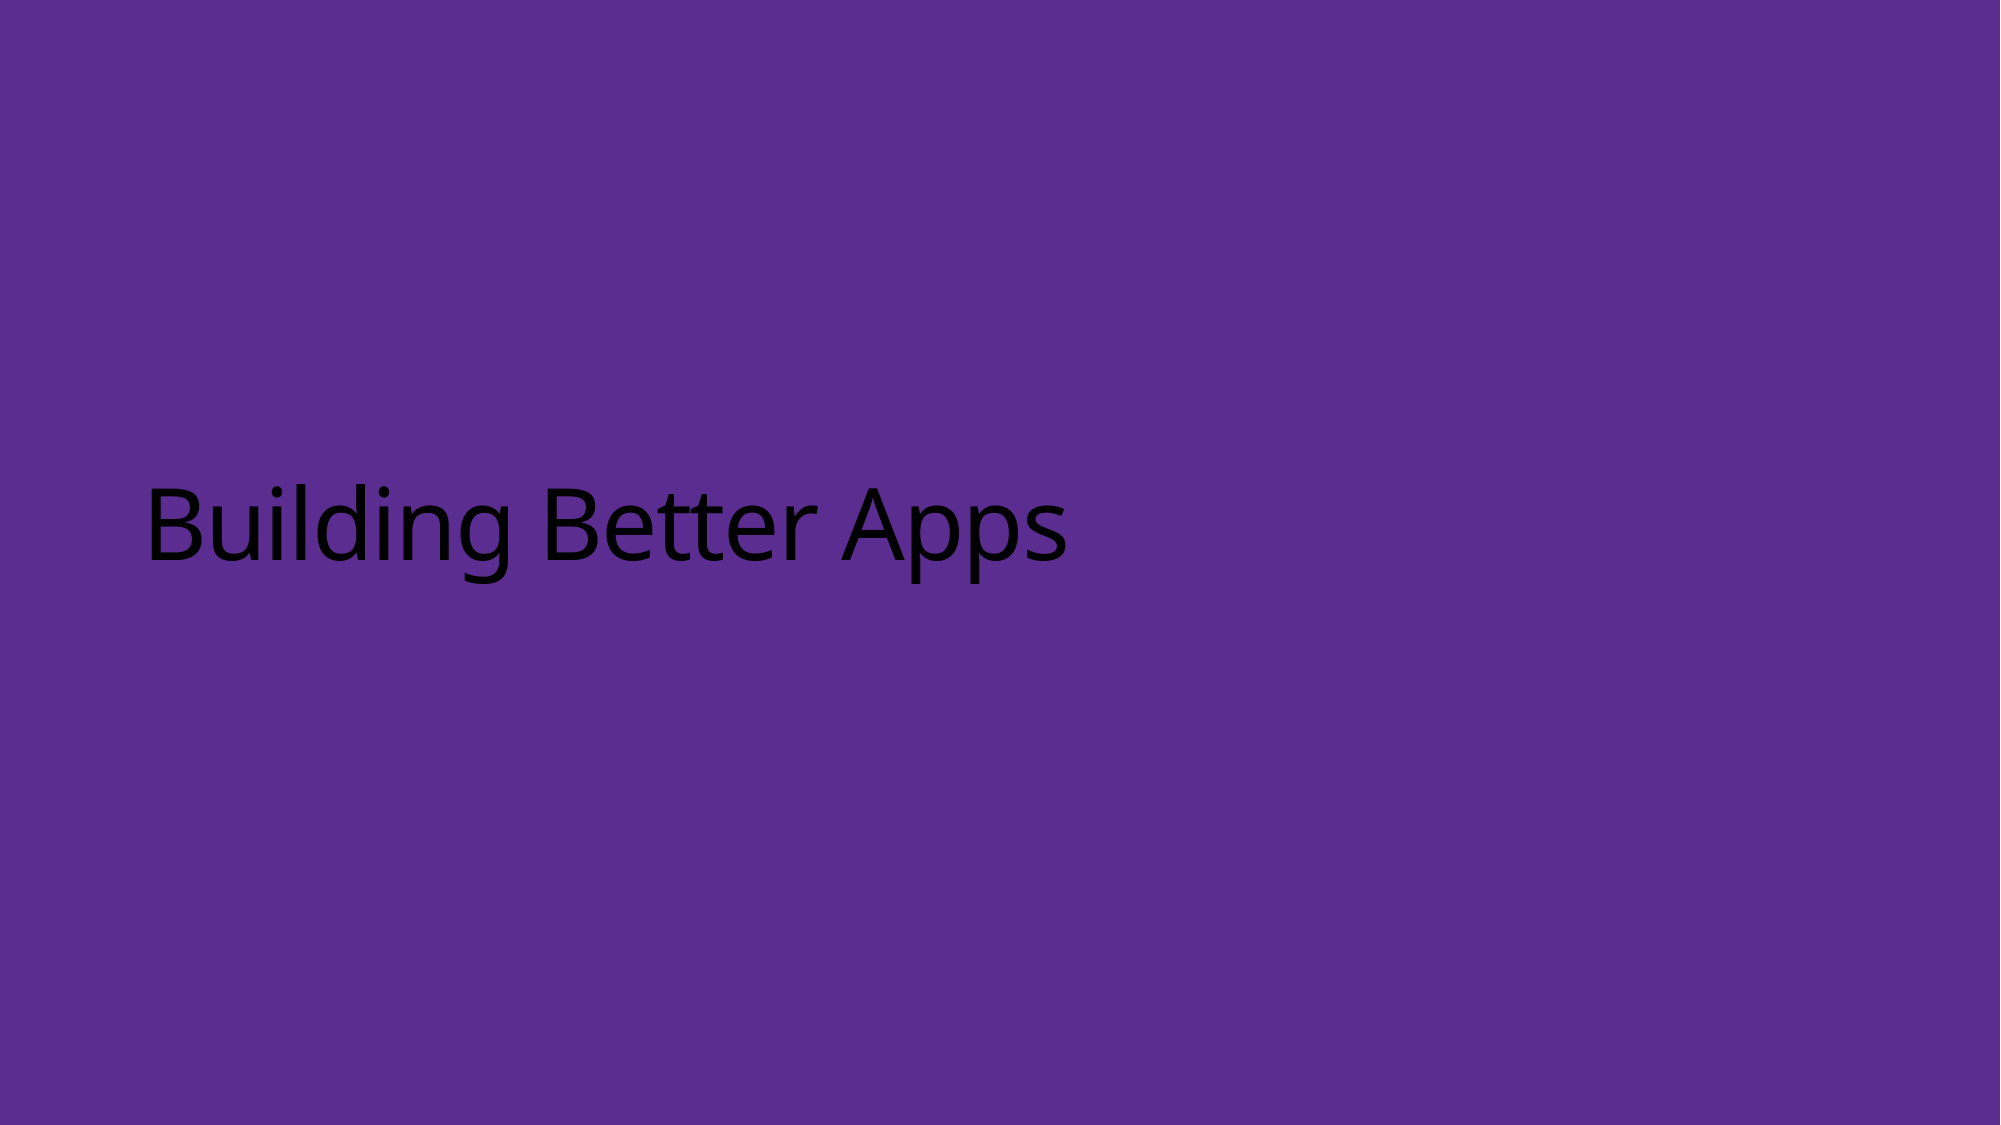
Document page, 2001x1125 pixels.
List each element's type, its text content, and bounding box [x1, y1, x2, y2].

title Building Better Apps [118, 459, 2000, 599]
